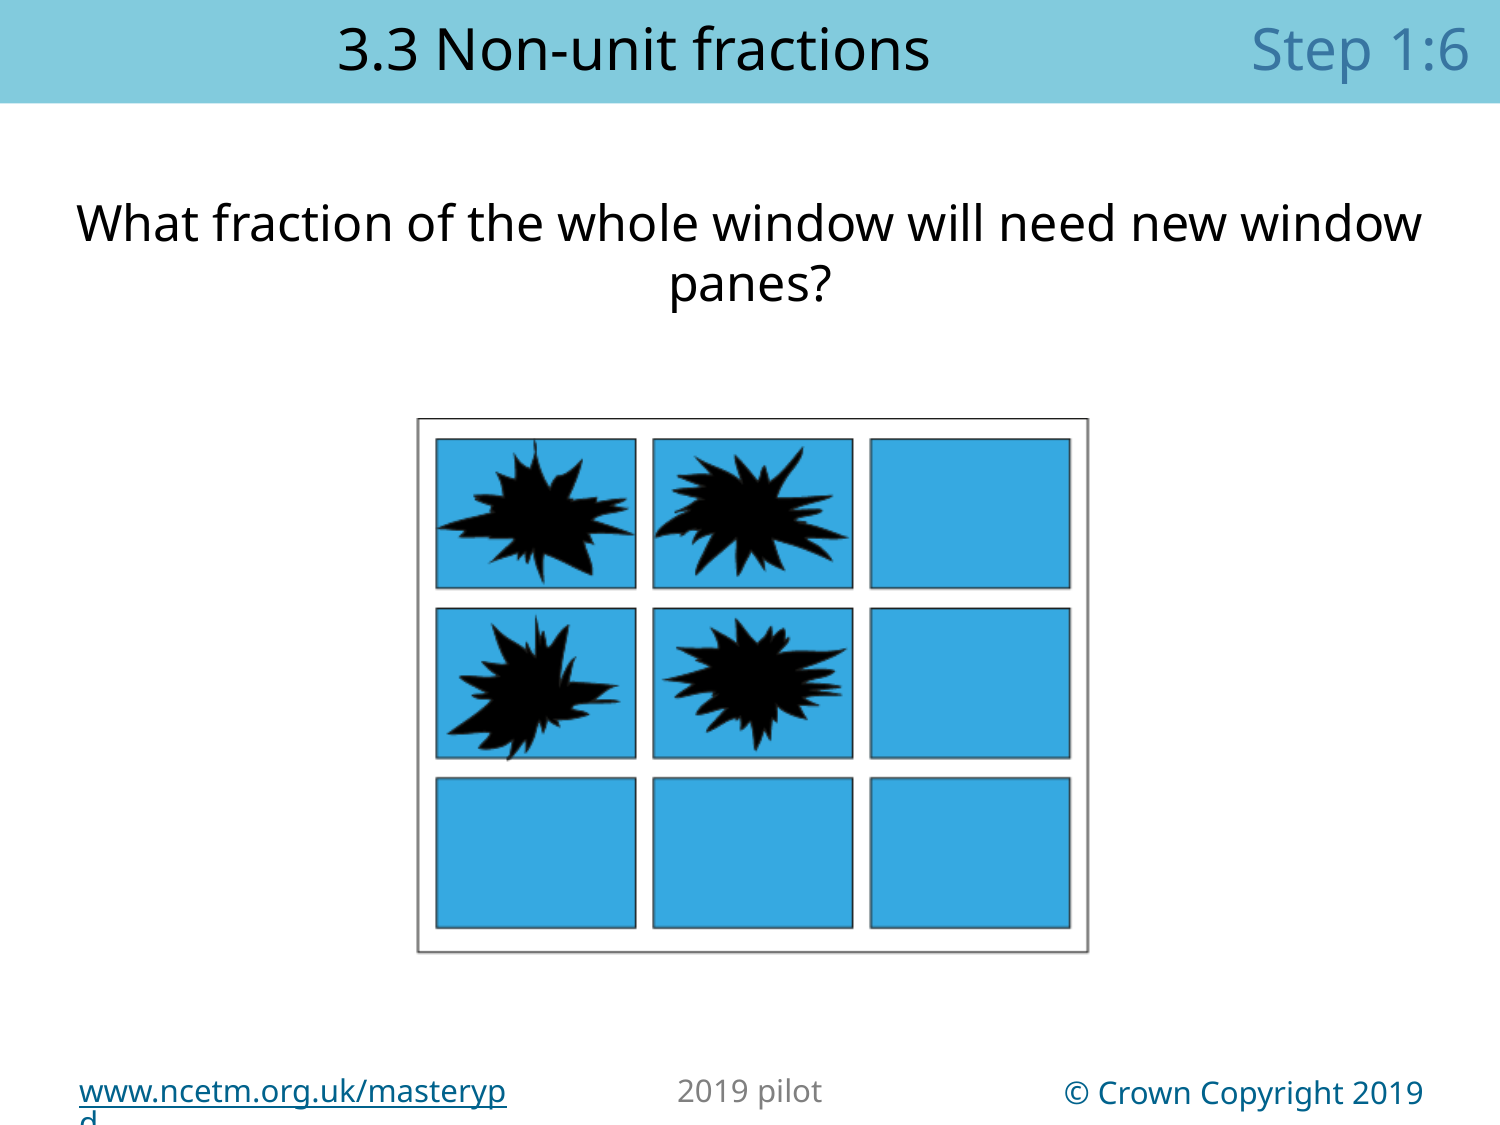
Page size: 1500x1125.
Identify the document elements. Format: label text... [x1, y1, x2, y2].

list 3.3 Non-unit fractions Step 1:6 [0, 0, 1500, 104]
text_box What fraction of the whole window will need new window panes? [0, 183, 1500, 319]
picture [100, 418, 1400, 972]
